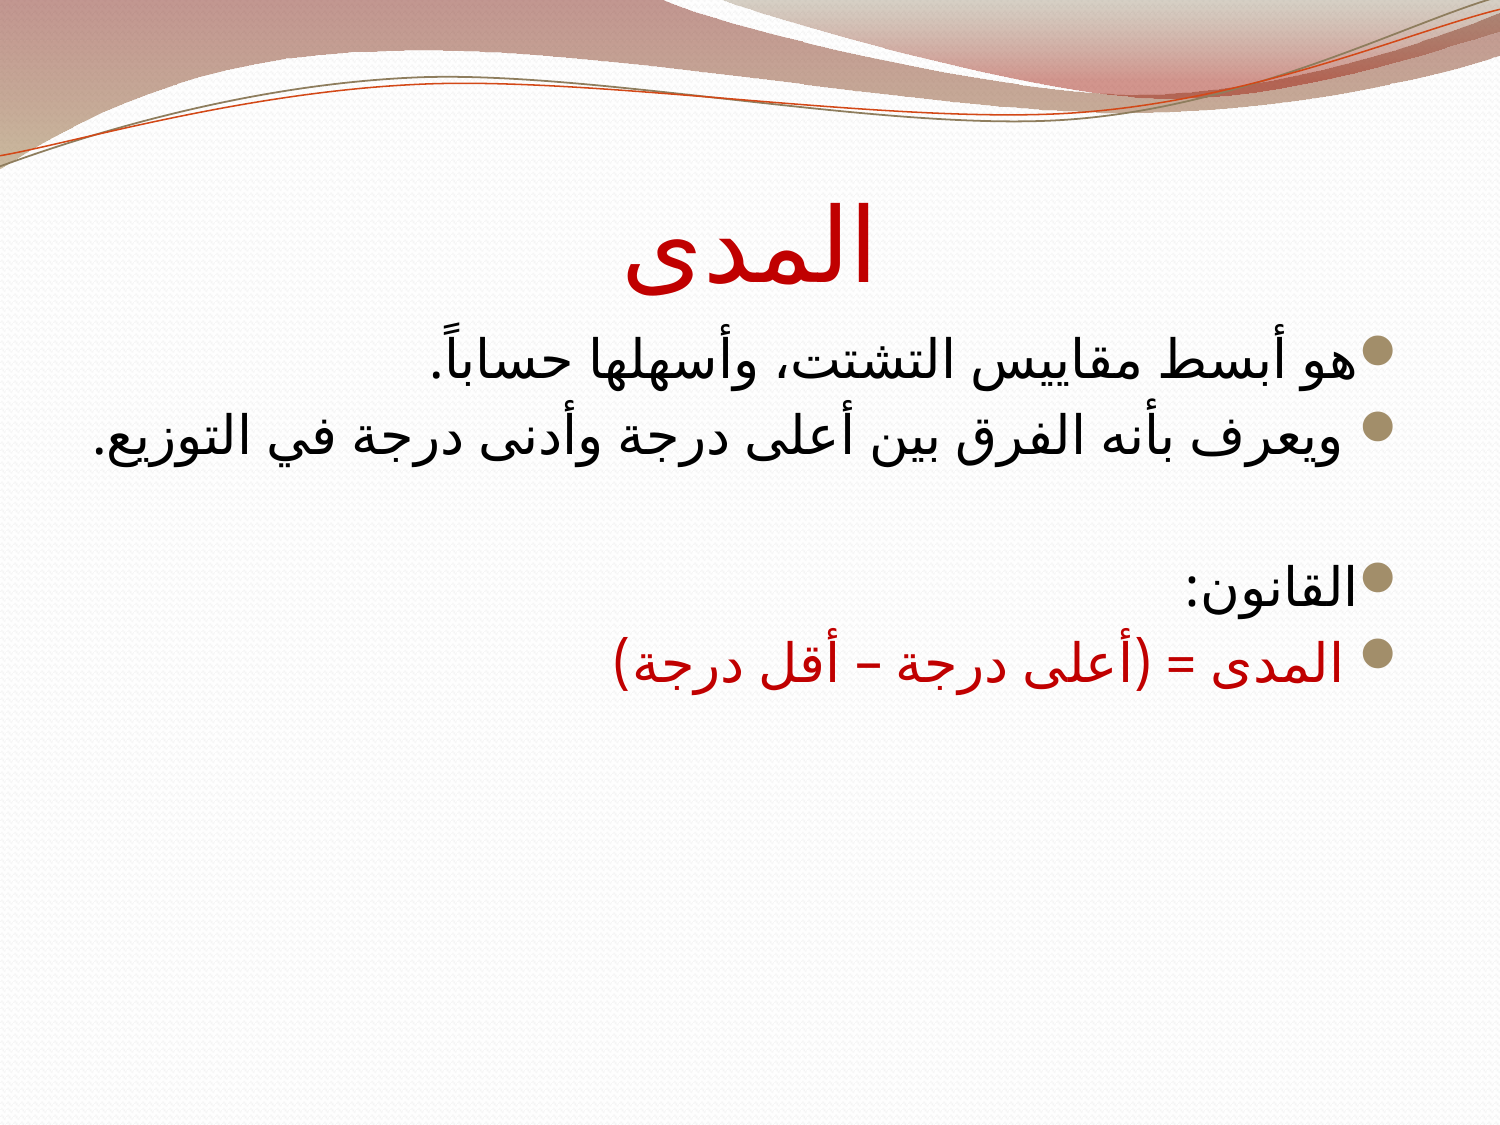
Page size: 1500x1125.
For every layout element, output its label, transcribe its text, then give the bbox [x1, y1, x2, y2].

title المدى [75, 115, 1425, 303]
list هو أبسط مقاييس التشتت، وأسهلها حساباً. ويعرف بأنه الفرق بين أعلى درجة وأدنى درجة في التوزيع. القانون: المدى = (أعلى درجة – أقل درجة) [75, 317, 1425, 1038]
